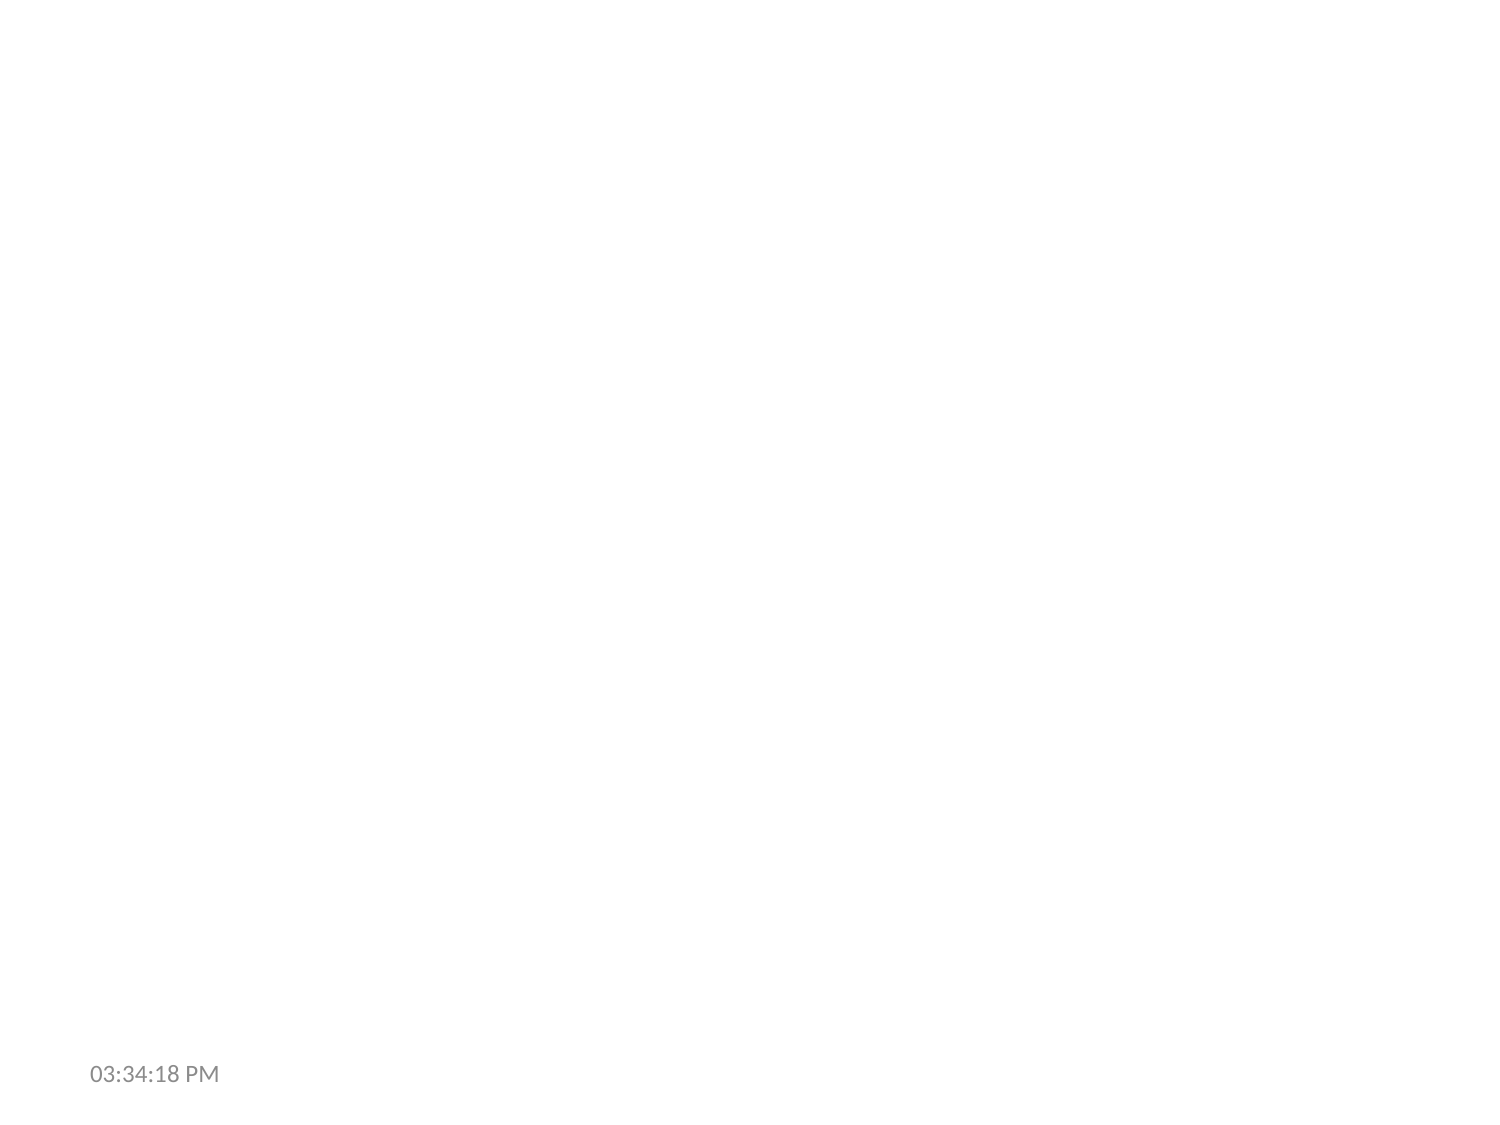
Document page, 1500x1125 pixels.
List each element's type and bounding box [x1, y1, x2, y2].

slide_number [75, 1042, 425, 1103]
